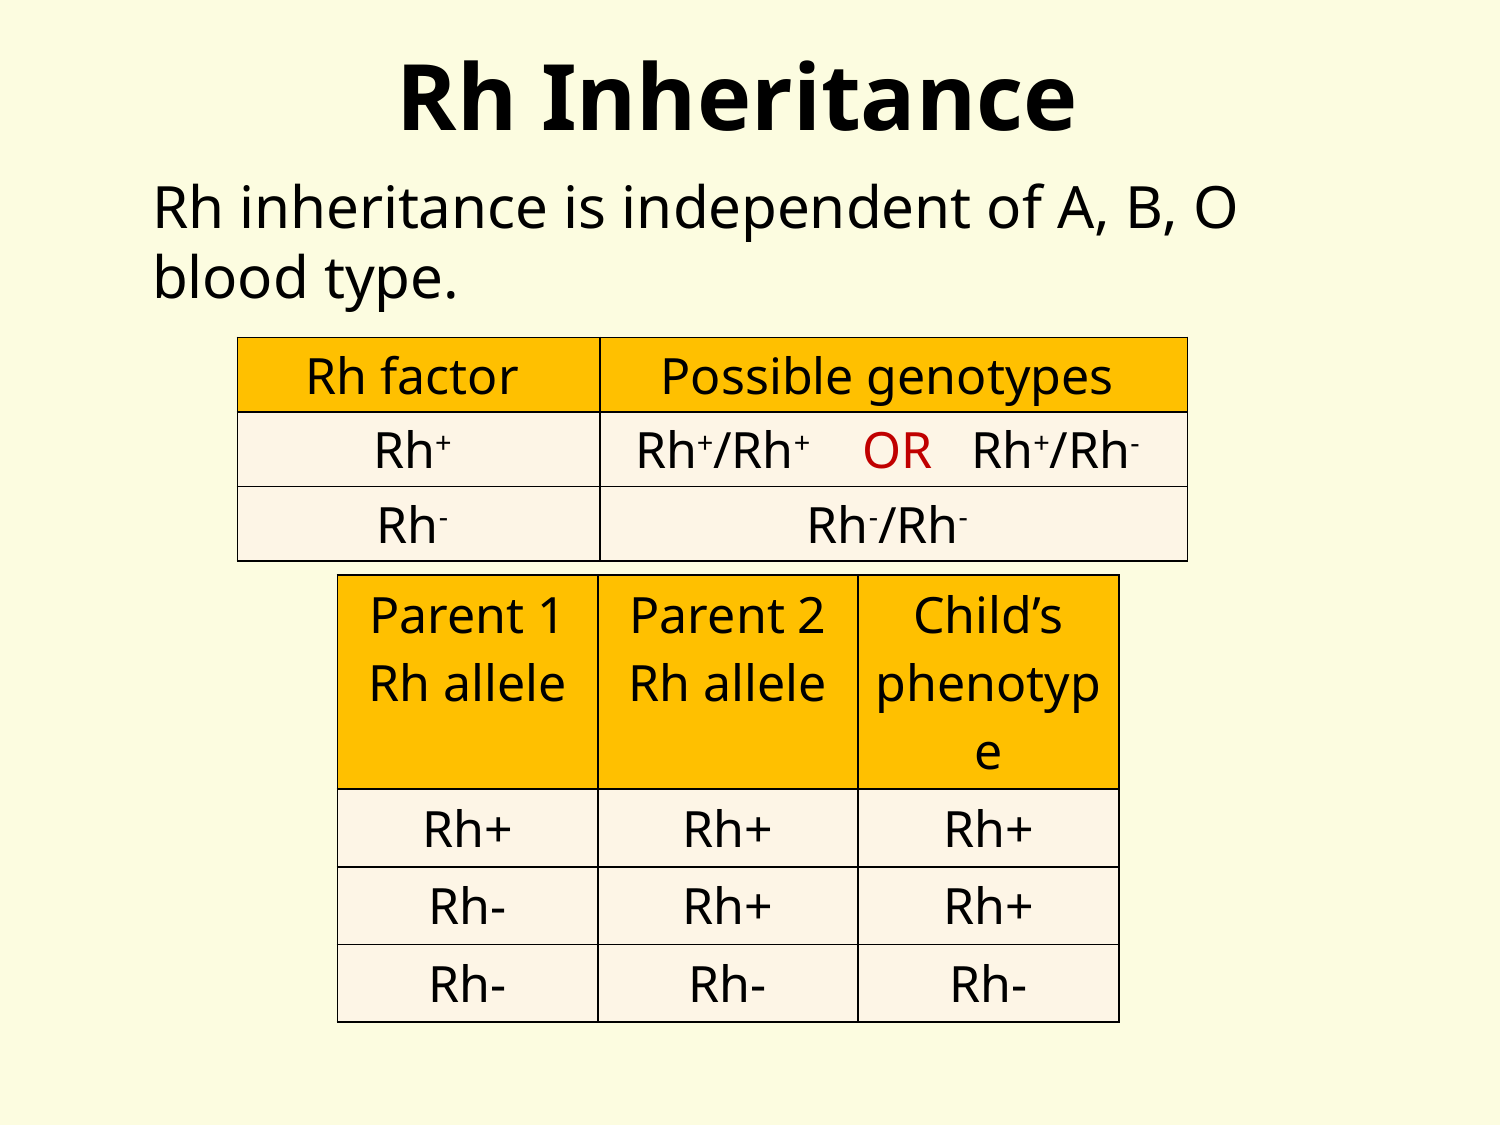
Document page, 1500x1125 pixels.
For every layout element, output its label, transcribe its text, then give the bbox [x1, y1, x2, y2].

table_cell Rh+ [238, 413, 599, 486]
table_header Parent 1 Rh allele [338, 576, 597, 788]
table_cell Rh-/Rh- [601, 487, 1187, 560]
table_cell Rh+ [859, 790, 1118, 866]
table_cell Rh+ [599, 790, 857, 866]
table_cell Rh- [338, 945, 597, 1021]
title Rh Inheritance [62, 0, 1413, 188]
table_header Possible genotypes [601, 338, 1187, 411]
table_header Parent 2 Rh allele [599, 576, 857, 788]
table_cell Rh+/Rh+ OR Rh+/Rh- [601, 413, 1187, 486]
table_cell Rh- [859, 945, 1118, 1021]
table_header Rh factor [238, 338, 599, 411]
table_header Child’s phenotype [859, 576, 1118, 788]
table_cell Rh+ [599, 868, 857, 944]
table_cell Rh- [238, 487, 599, 560]
table_cell Rh+ [859, 868, 1118, 944]
table_cell Rh- [338, 868, 597, 944]
text_box Rh inheritance is independent of A, B, O blood type. [137, 162, 1350, 318]
table_cell Rh+ [338, 790, 597, 866]
table_cell Rh- [599, 945, 857, 1021]
